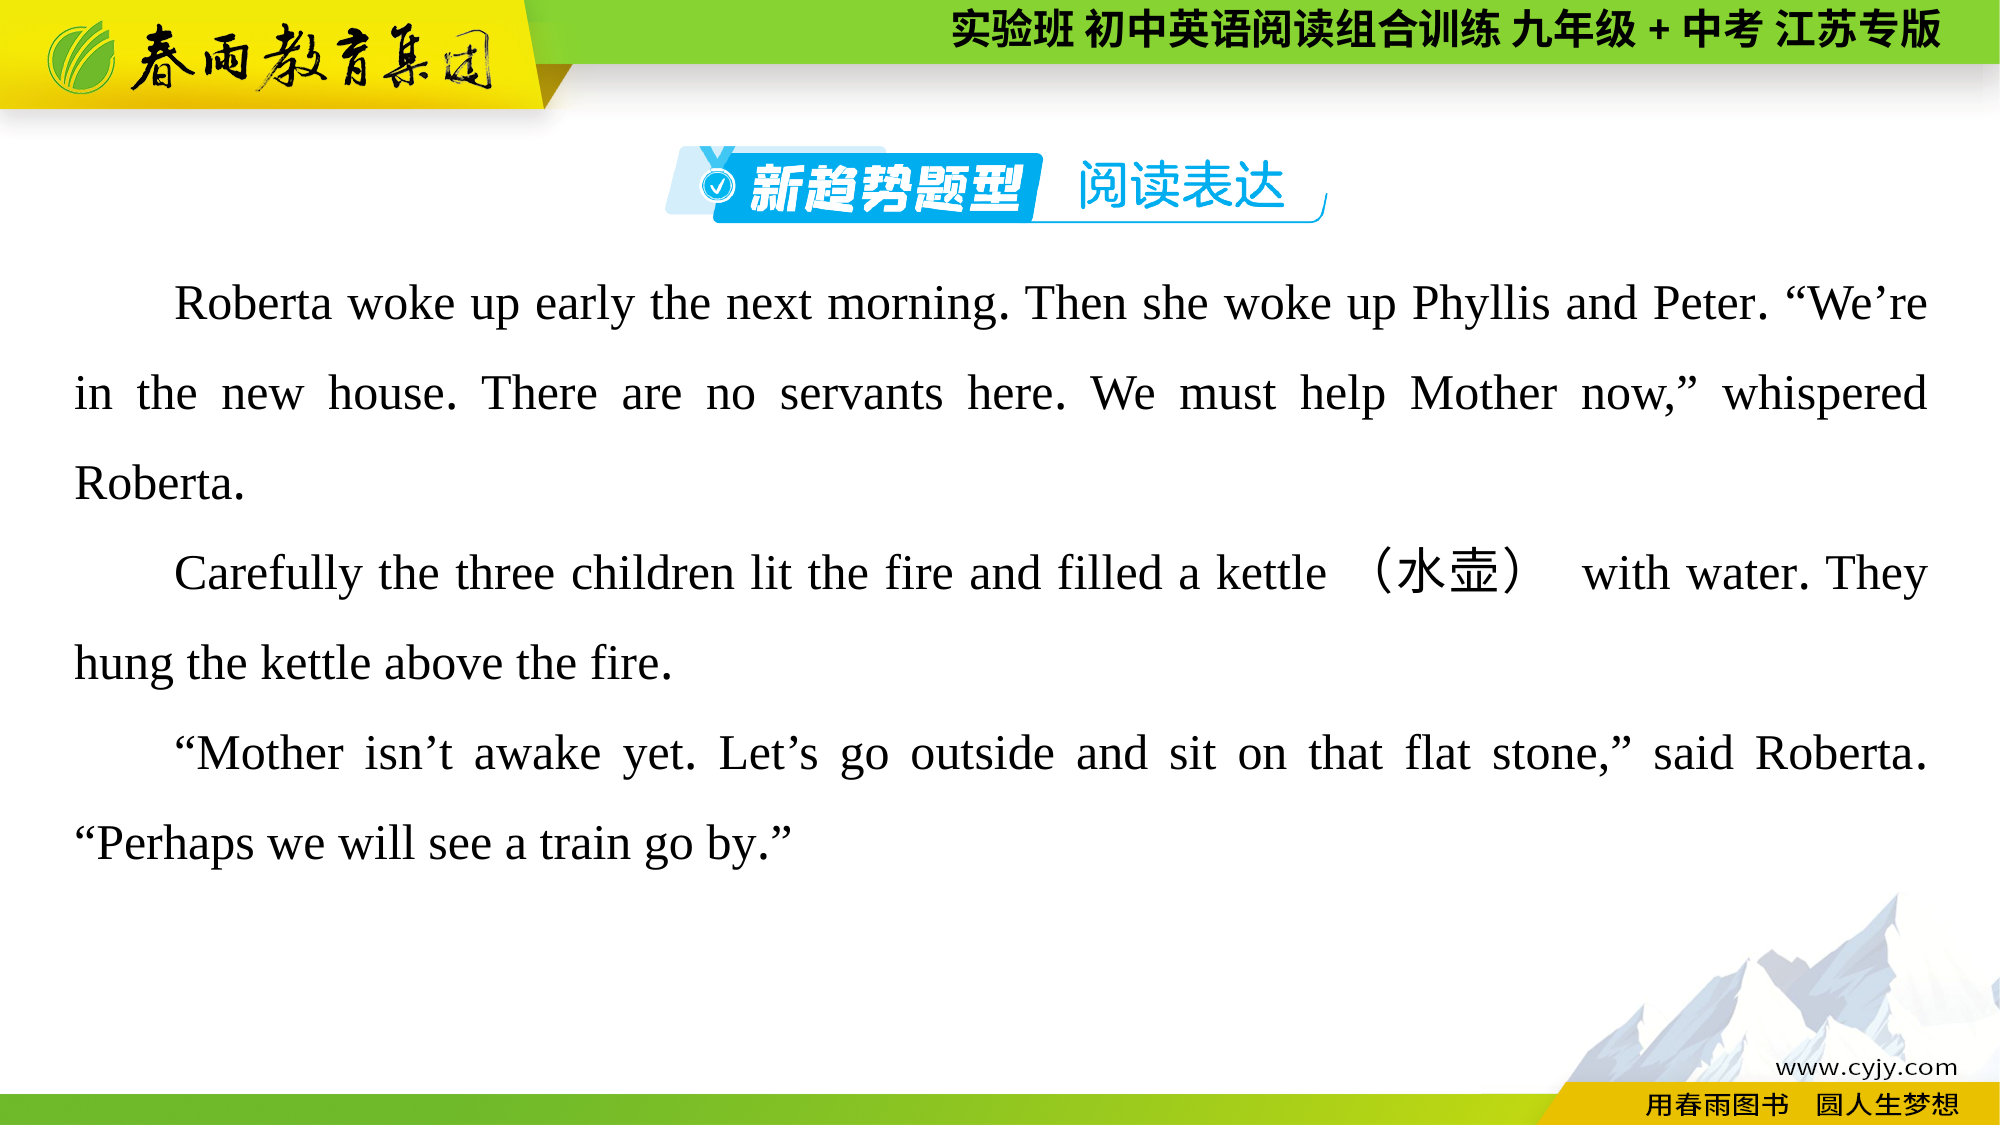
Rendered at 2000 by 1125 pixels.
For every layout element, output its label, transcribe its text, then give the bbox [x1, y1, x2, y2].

picture [0, 0, 2000, 1125]
list Roberta woke up early the next morning. Then she woke up Phyllis and Peter. “We’re in the new house. There are no servants here. We must help Mother now,” whispered Roberta. Carefully the three children lit the fire and filled a kettle（水壶） with water. They hung the kettle above the fire. “Mother isn’t awake yet. Let’s go outside and sit on that flat stone,” said Roberta. “Perhaps we will see a train go by.” [59, 231, 1944, 872]
